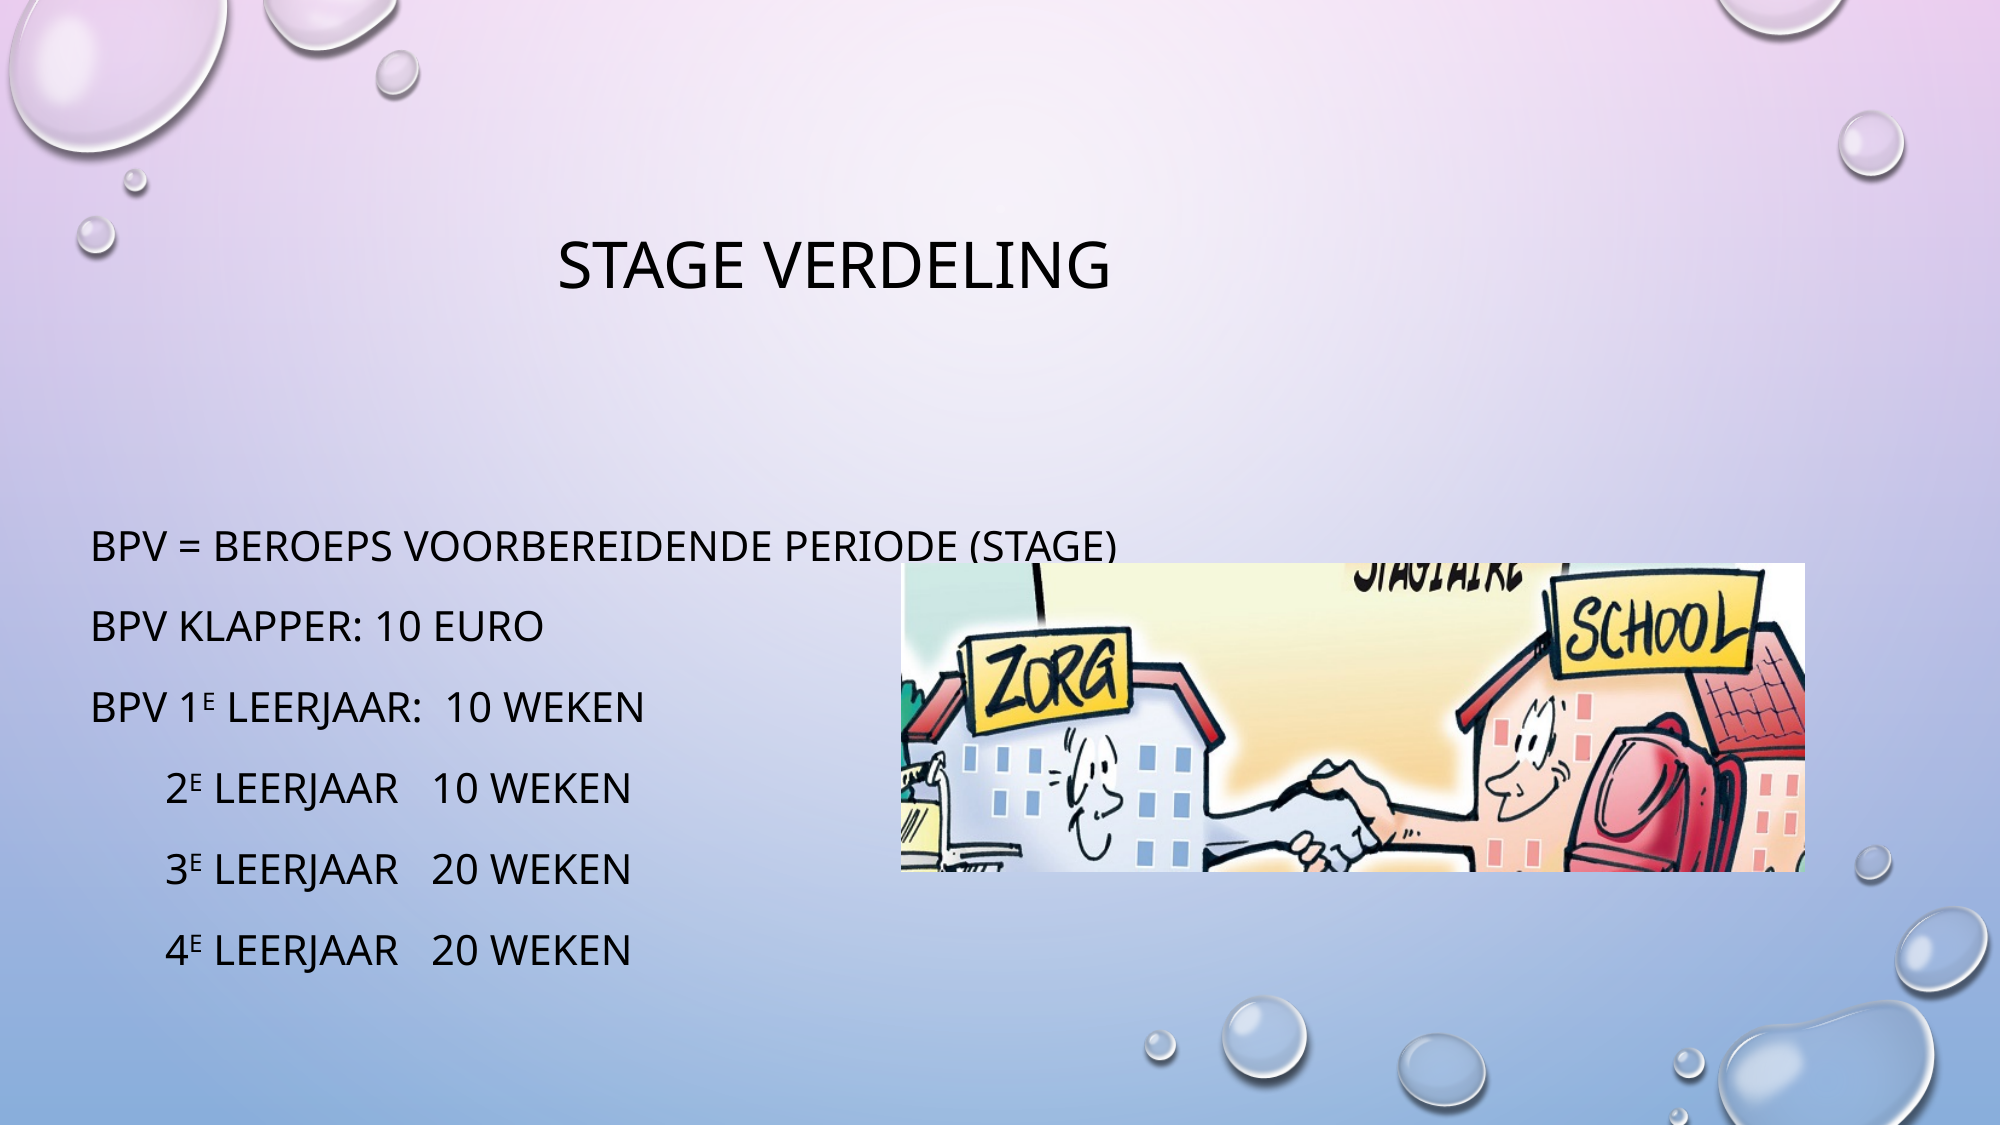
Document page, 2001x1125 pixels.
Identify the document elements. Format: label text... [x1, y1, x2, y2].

list Bpv = Beroeps voorbereidende Periode (stage) BPv klapper: 10 euro BPV 1e leerjaar: 10 weken 2e leerjaar 10 weken 3e leerjaar 20 weken 4e leerjaar 20 weken [74, 501, 1775, 1064]
title Stage verdeling [415, 224, 1254, 310]
picture [0, 0, 2000, 1125]
